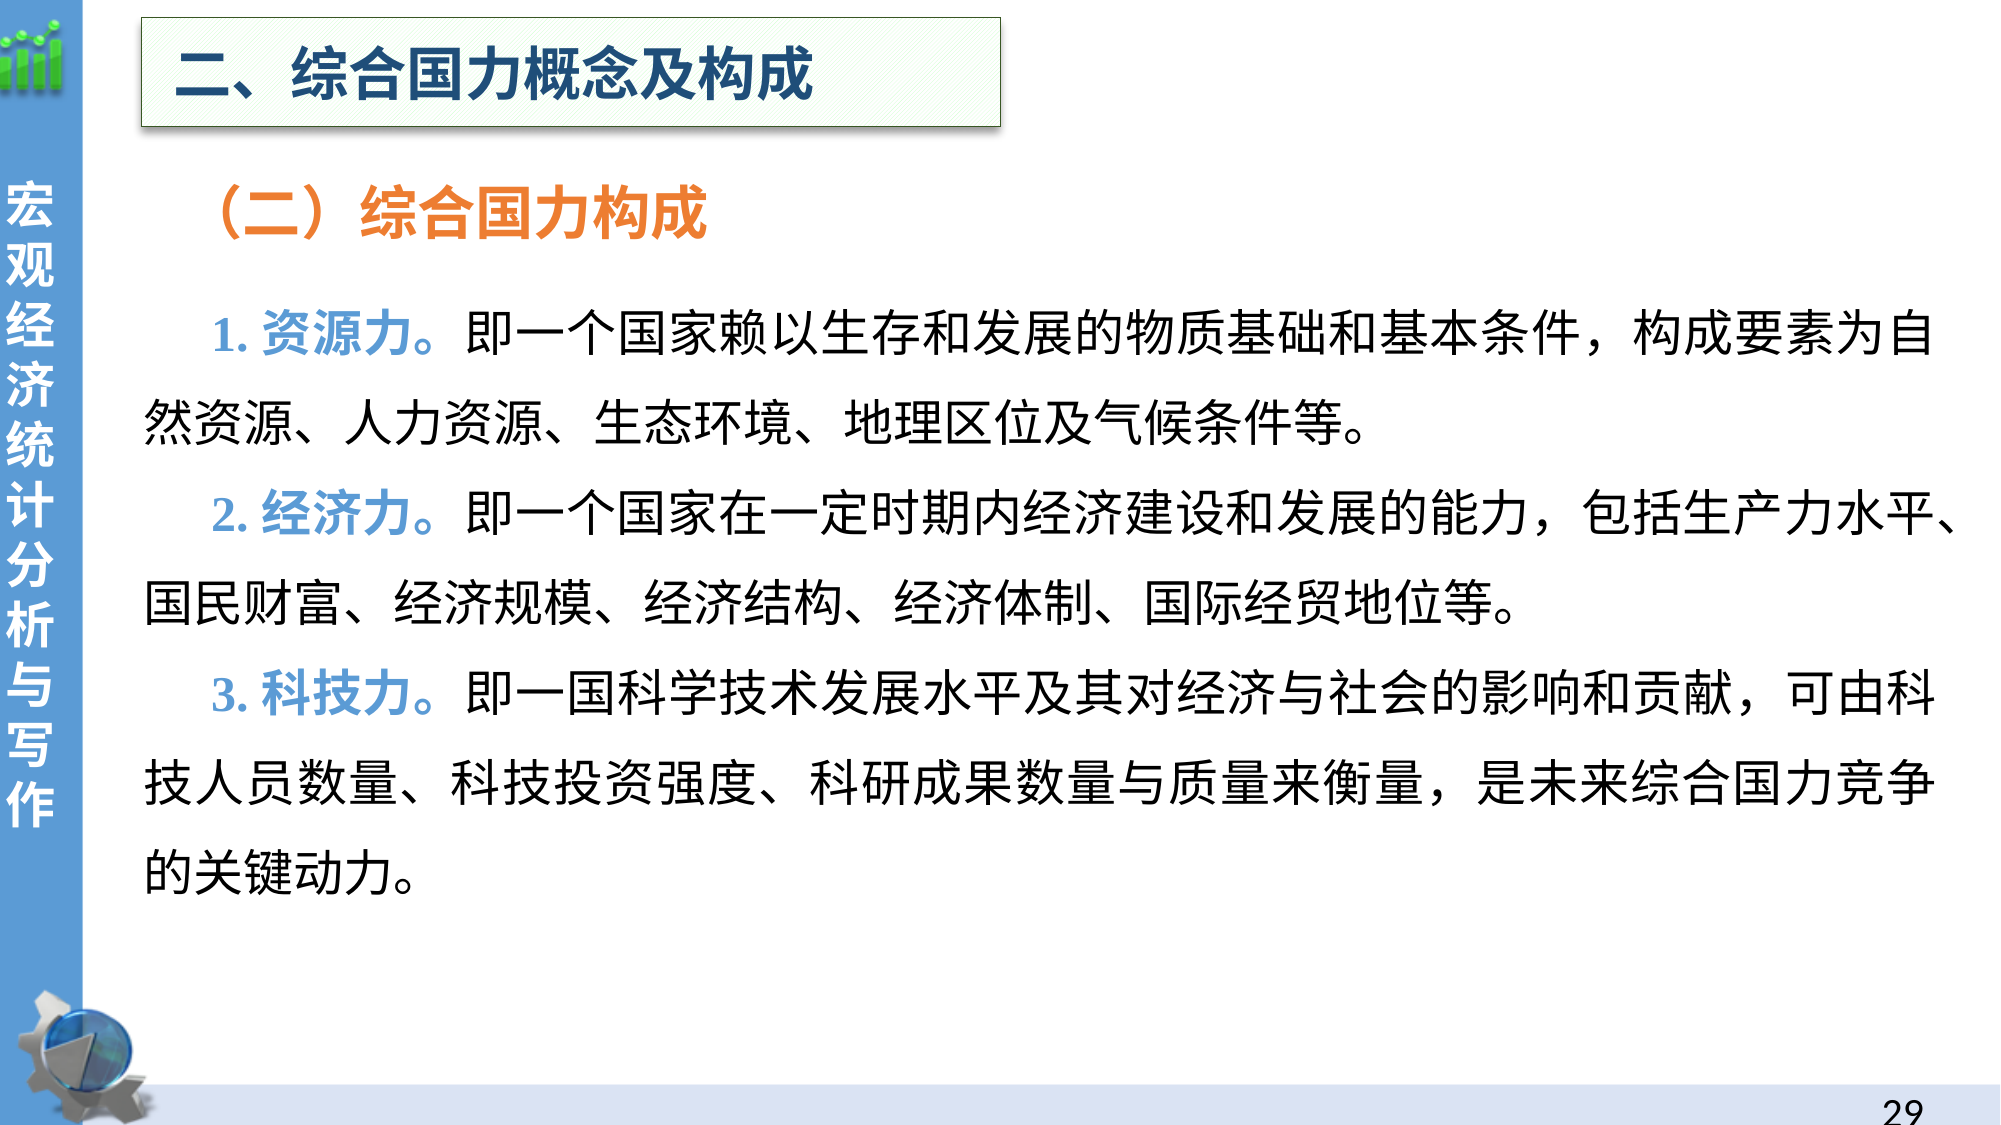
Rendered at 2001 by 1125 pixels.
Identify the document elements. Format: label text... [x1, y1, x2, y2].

text_box （二）综合国力构成 1.资源力。即一个国家赖以生存和发展的物质基础和基本条件，构成要素为自然资源、人力资源、生态环境、地理区位及气候条件等。 2.经济力。即一个国家在一定时期内经济建设和发展的能力，包括生产力水平、国民财富、经济规模、经济结构、经济体制、国际经贸地位等。 3.科技力。即一国科学技术发展水平及其对经济与社会的影响和贡献，可由科技人员数量、科技投资强度、科研成果数量与质量来衡量，是未来综合国力竞争的关键动力。 [128, 133, 1952, 1050]
text_box [179, 238, 1843, 1025]
text_box 二、综合国力概念及构成 [141, 17, 1000, 127]
text_box [203, 730, 1867, 1025]
text_box 28 [1786, 1085, 1940, 1125]
picture [0, 0, 2001, 1125]
